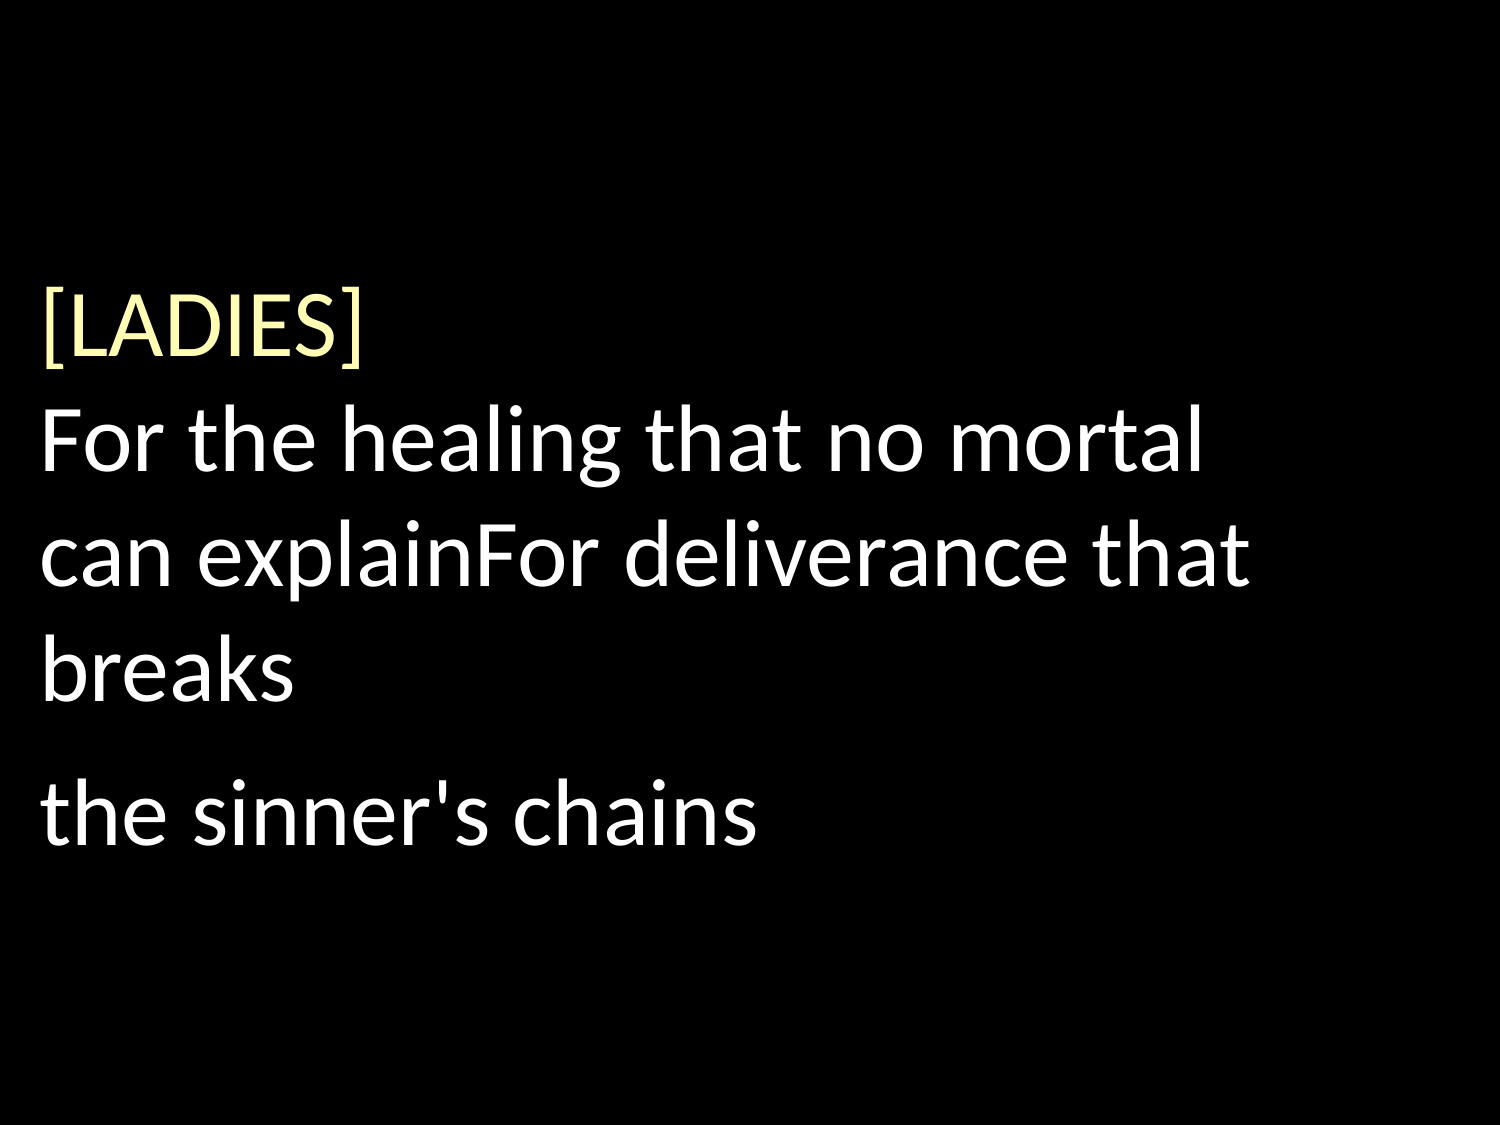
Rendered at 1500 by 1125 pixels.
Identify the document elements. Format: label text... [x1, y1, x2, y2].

text_box [LADIES] For the healing that no mortal can explain For deliverance that breaks the sinner's chains [24, 24, 1475, 1100]
